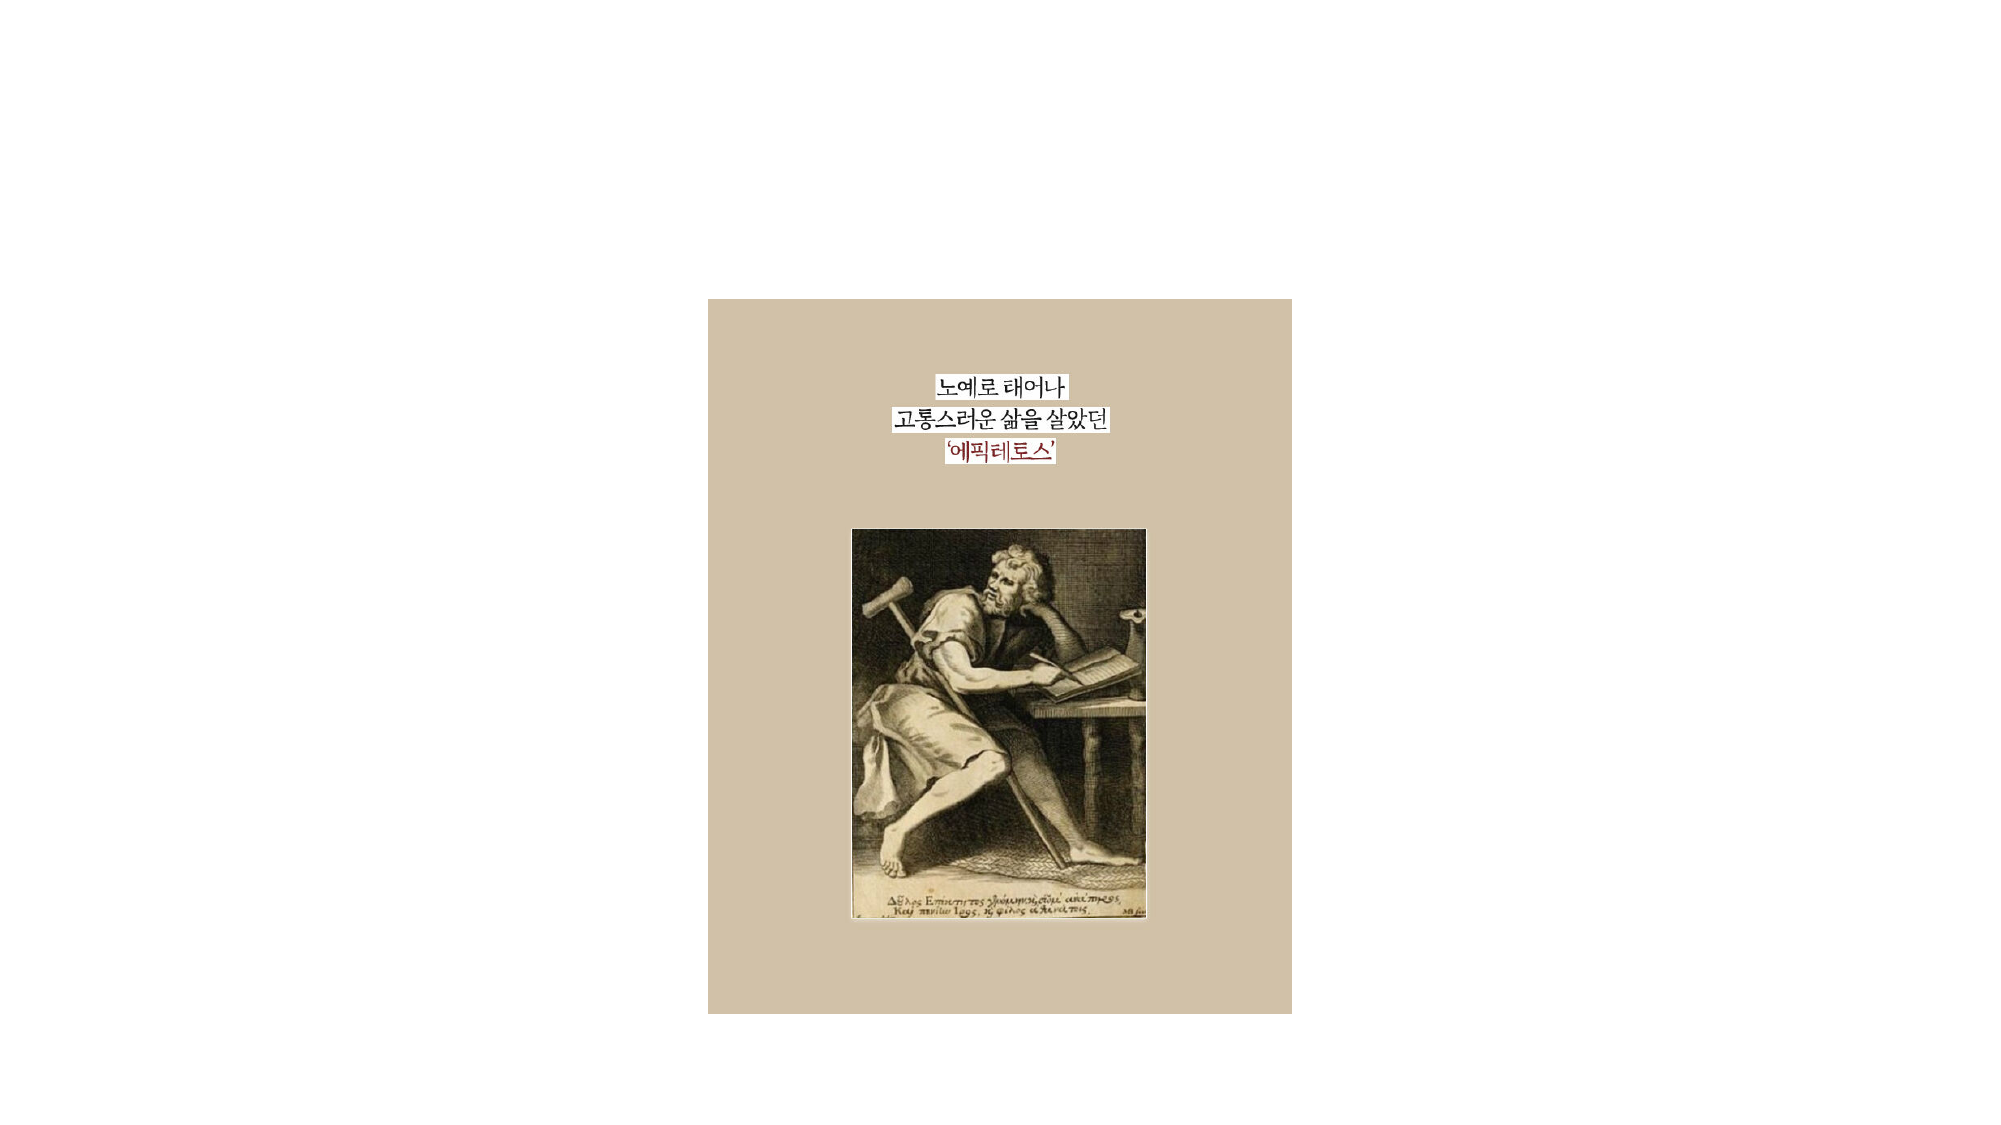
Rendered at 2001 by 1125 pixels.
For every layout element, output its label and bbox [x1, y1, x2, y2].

list [707, 299, 1292, 1014]
